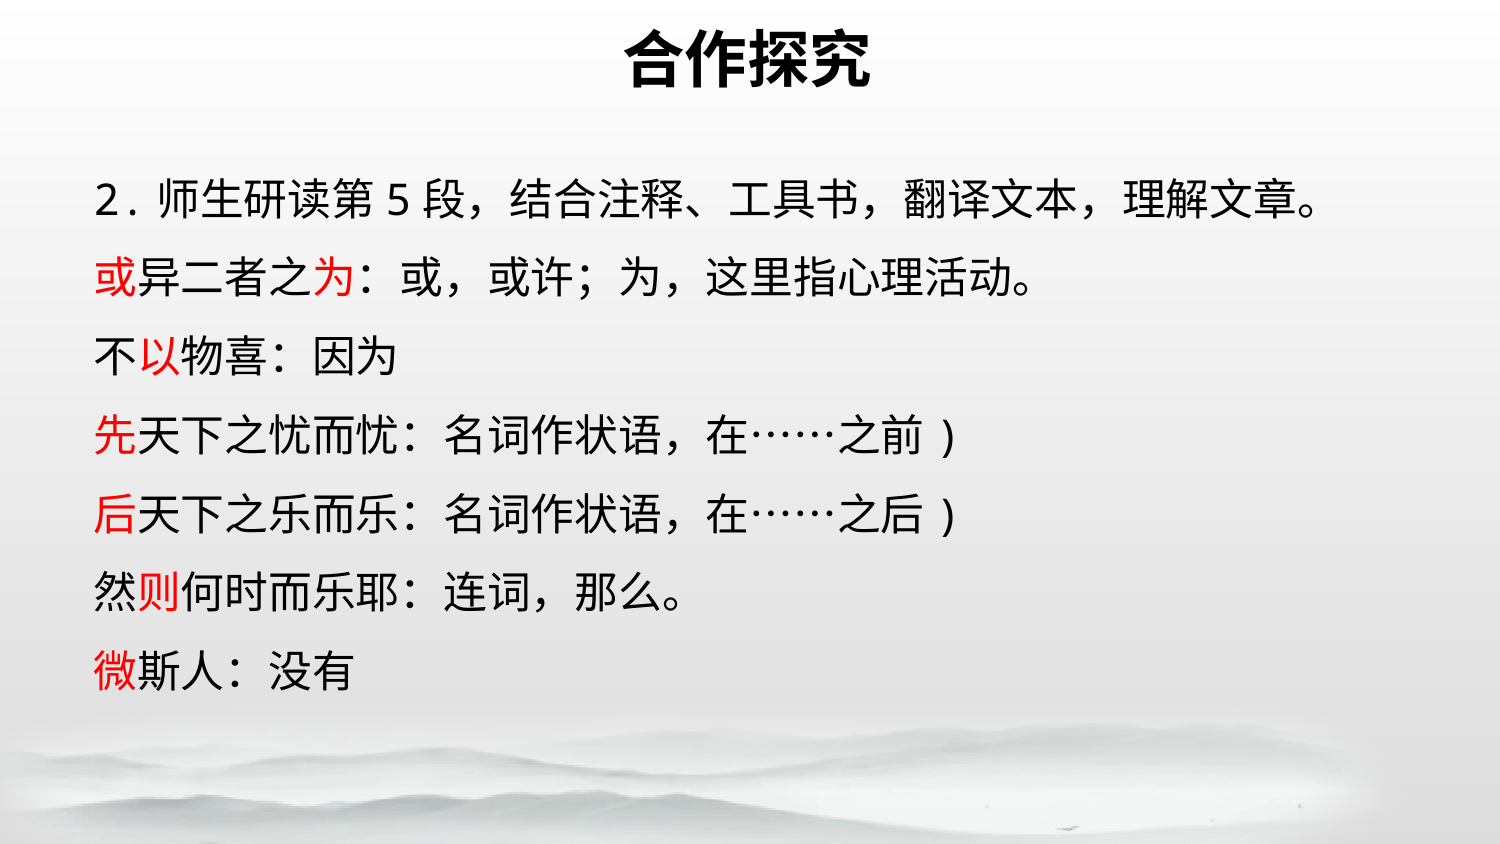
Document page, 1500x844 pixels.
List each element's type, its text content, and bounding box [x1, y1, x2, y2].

text_box 合作探究 [611, 13, 889, 116]
text_box 2.师生研读第5段，结合注释、工具书，翻译文本，理解文章。 或异二者之为：或，或许；为，这里指心理活动。 不以物喜：因为 先天下之忧而忧：名词作状语，在……之前) 后天下之乐而乐：名词作状语，在……之后) 然则何时而乐耶：连词，那么。 微斯人：没有 [82, 139, 1315, 685]
picture [0, 685, 1500, 844]
